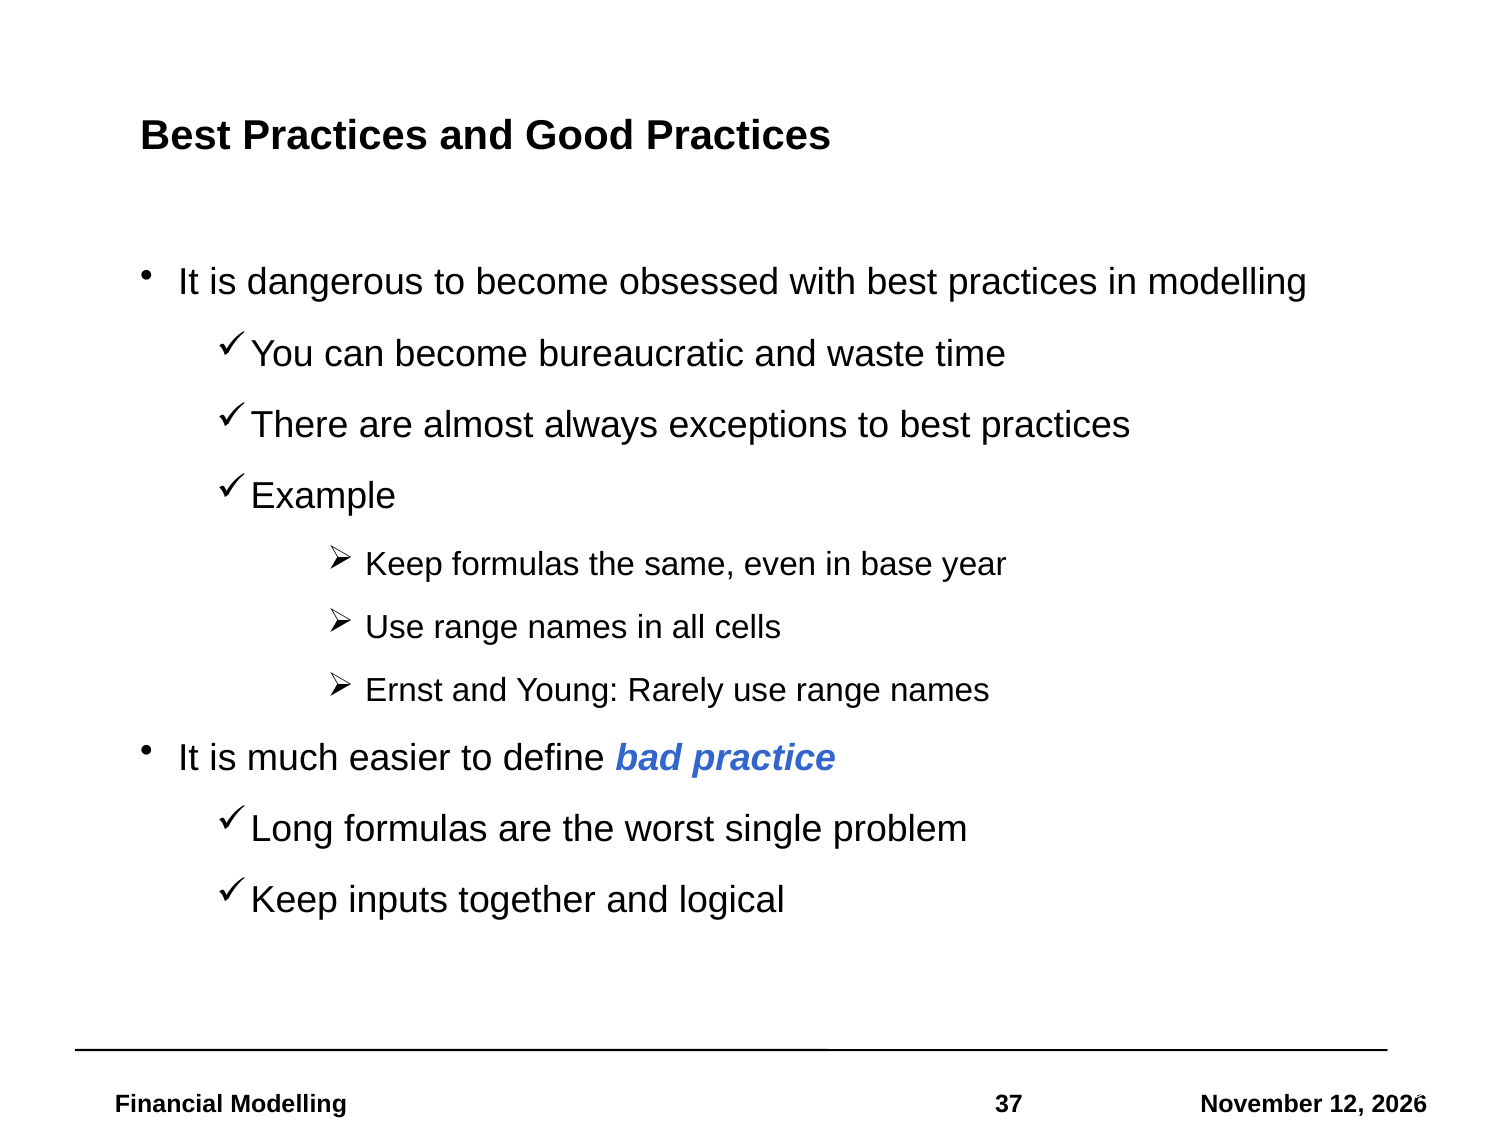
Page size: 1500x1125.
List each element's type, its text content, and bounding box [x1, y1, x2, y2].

title Best Practices and Good Practices [124, 99, 1413, 226]
list It is dangerous to become obsessed with best practices in modelling You can become bureaucratic and waste time There are almost always exceptions to best practices Example Keep formulas the same, even in base year Use range names in all cells Ernst and Young: Rarely use range names It is much easier to define bad practice Long formulas are the worst single problem Keep inputs together and logical [124, 249, 1413, 1001]
